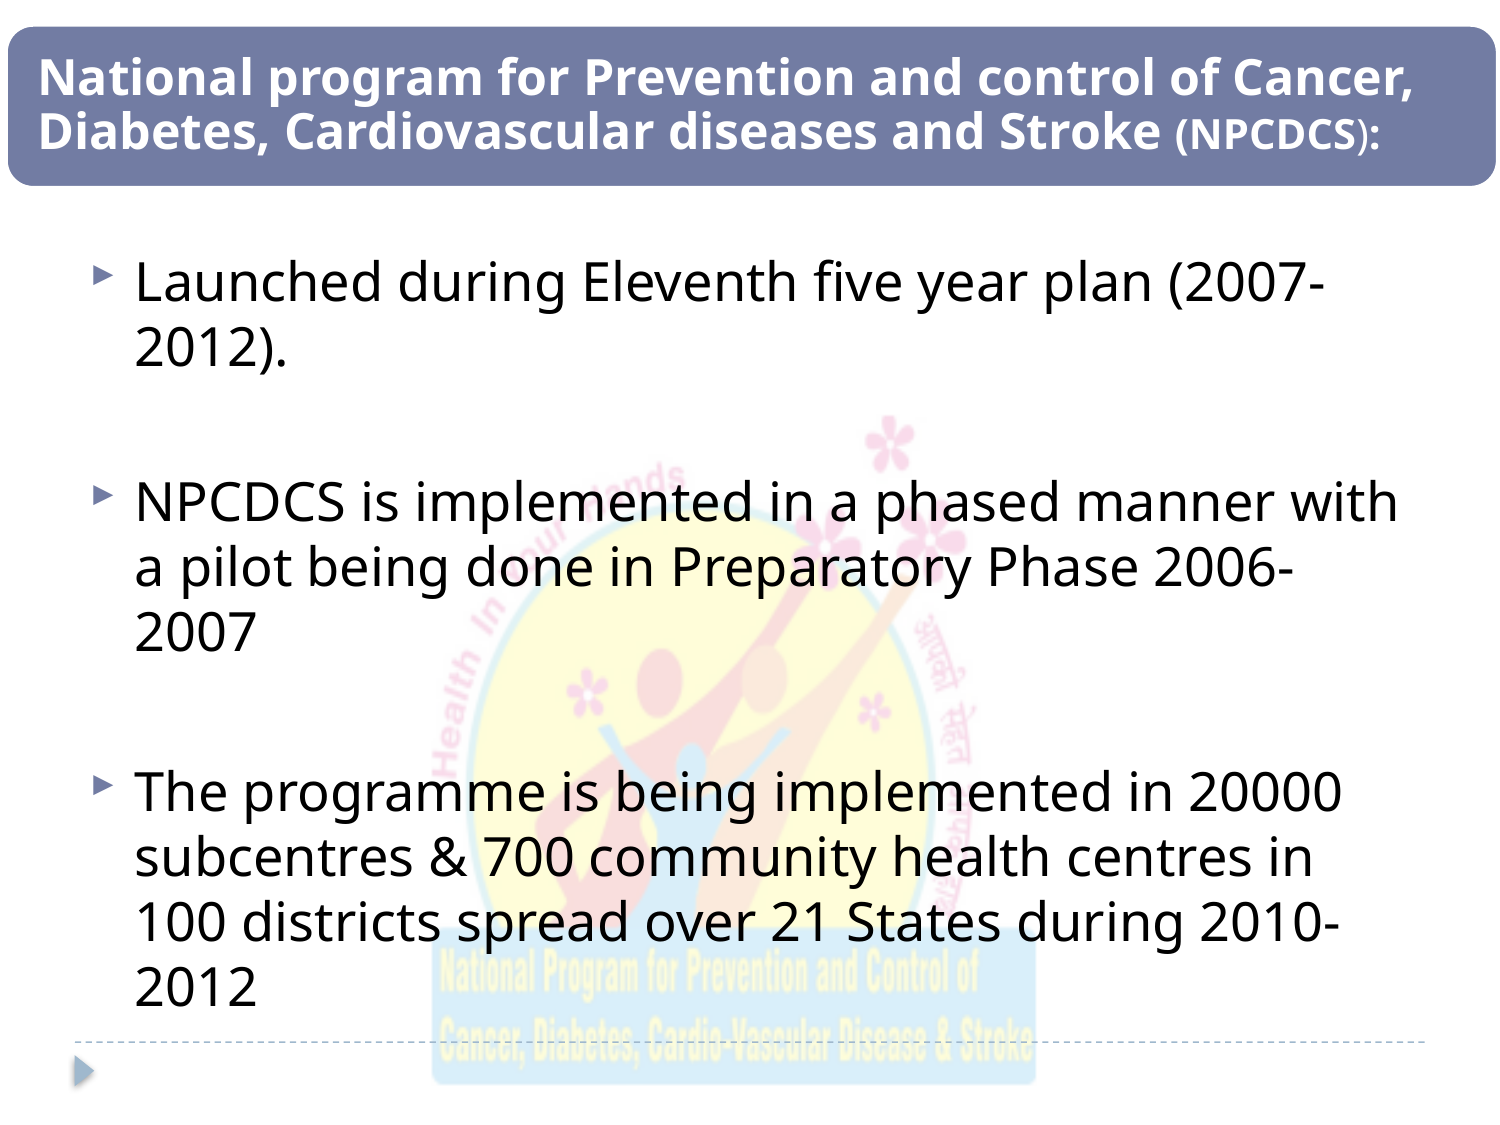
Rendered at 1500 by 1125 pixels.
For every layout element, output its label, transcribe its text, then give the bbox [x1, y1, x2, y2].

list Launched during Eleventh five year plan (2007-2012). NPCDCS is implemented in a phased manner with a pilot being done in Preparatory Phase 2006-2007 The programme is being implemented in 20000 subcentres & 700 community health centres in 100 districts spread over 21 States during 2010-2012 [75, 239, 1425, 1050]
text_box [5, 24, 1498, 188]
